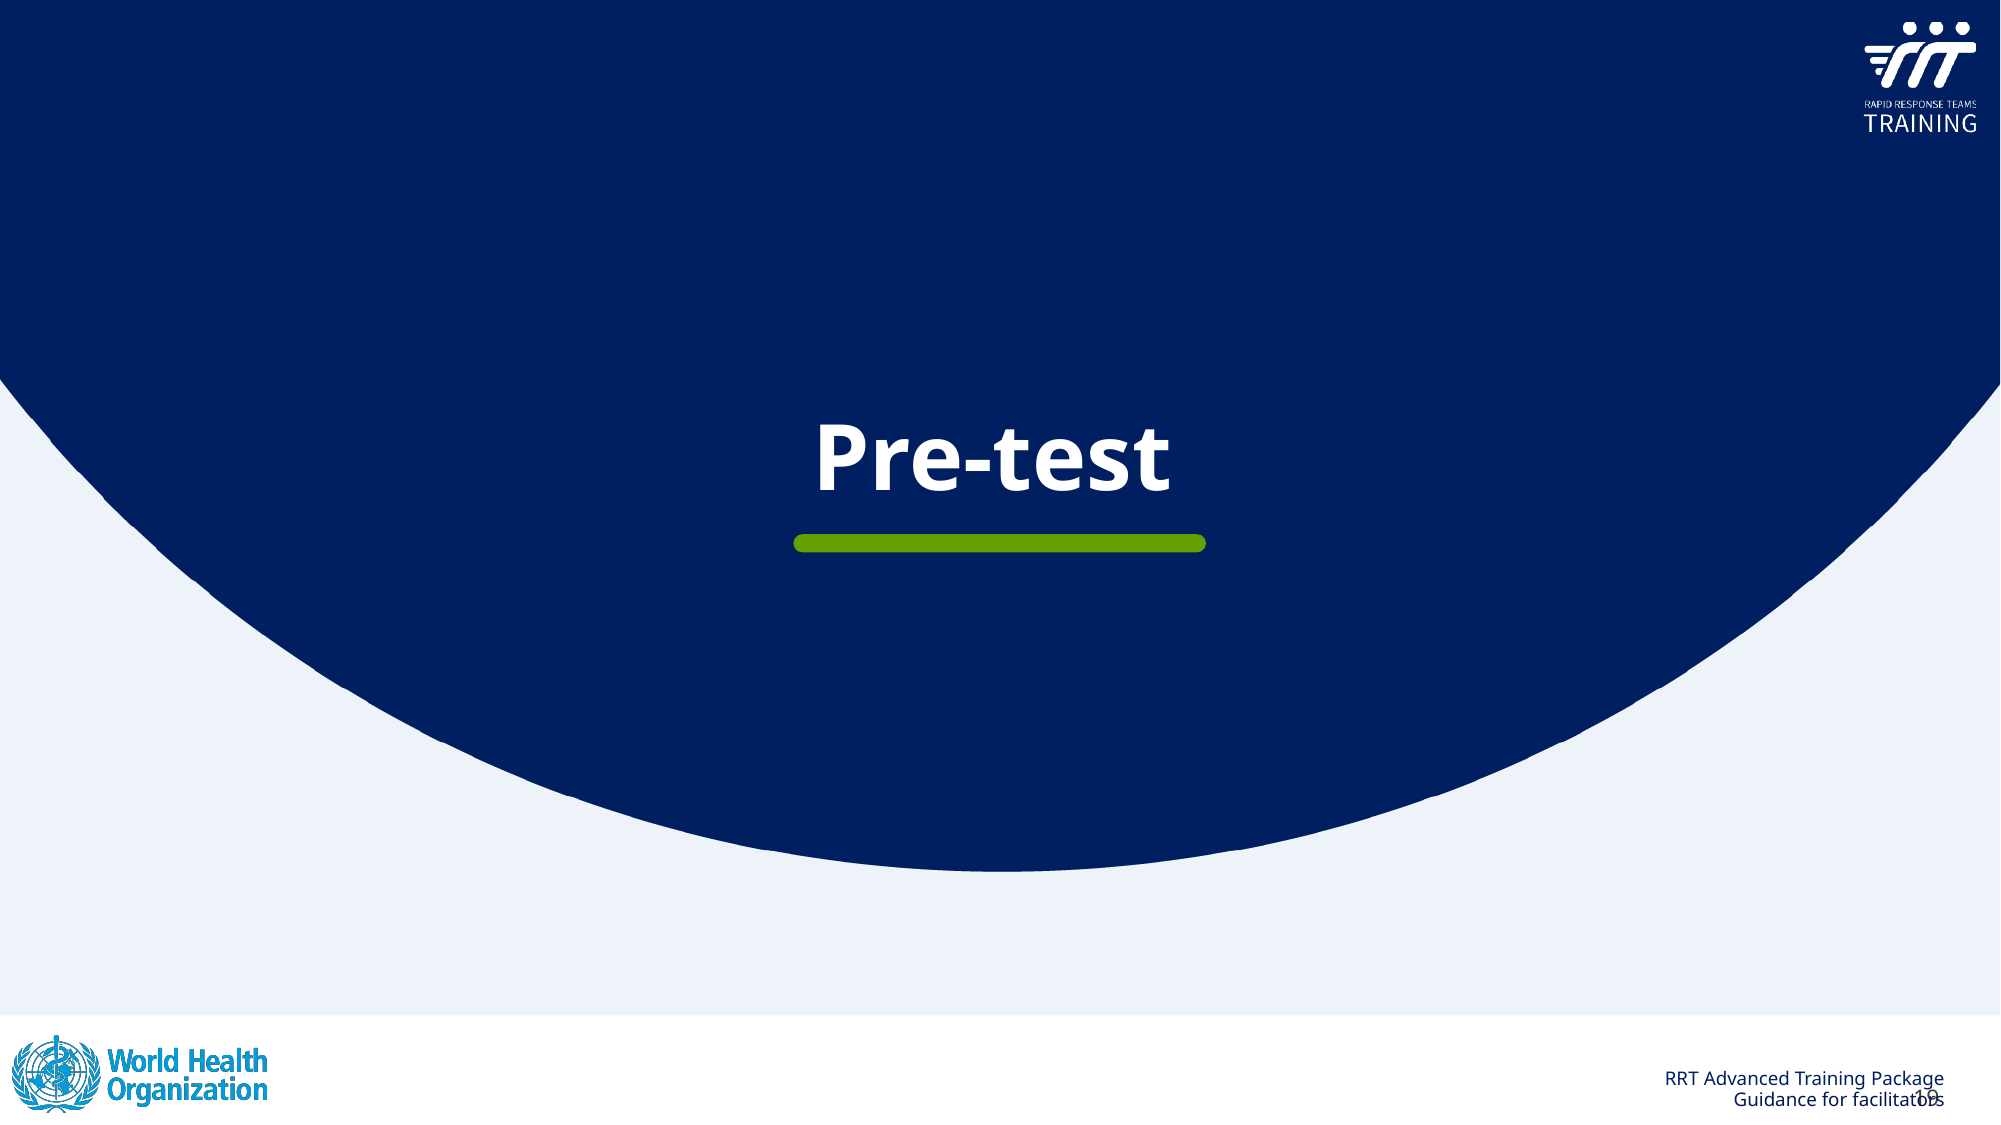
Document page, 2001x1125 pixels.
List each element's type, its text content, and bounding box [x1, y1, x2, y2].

picture [22, 1062, 26, 1077]
picture [34, 1054, 43, 1078]
picture [40, 1062, 47, 1070]
picture [50, 1108, 62, 1113]
picture [12, 1083, 48, 1113]
picture [71, 1053, 90, 1091]
list Pre-test [61, 307, 1924, 615]
picture [12, 1035, 54, 1068]
picture [59, 1035, 267, 1113]
picture [24, 1054, 36, 1087]
picture [36, 1088, 78, 1105]
picture [46, 1056, 54, 1062]
picture [30, 1083, 37, 1091]
picture [0, 0, 2001, 904]
